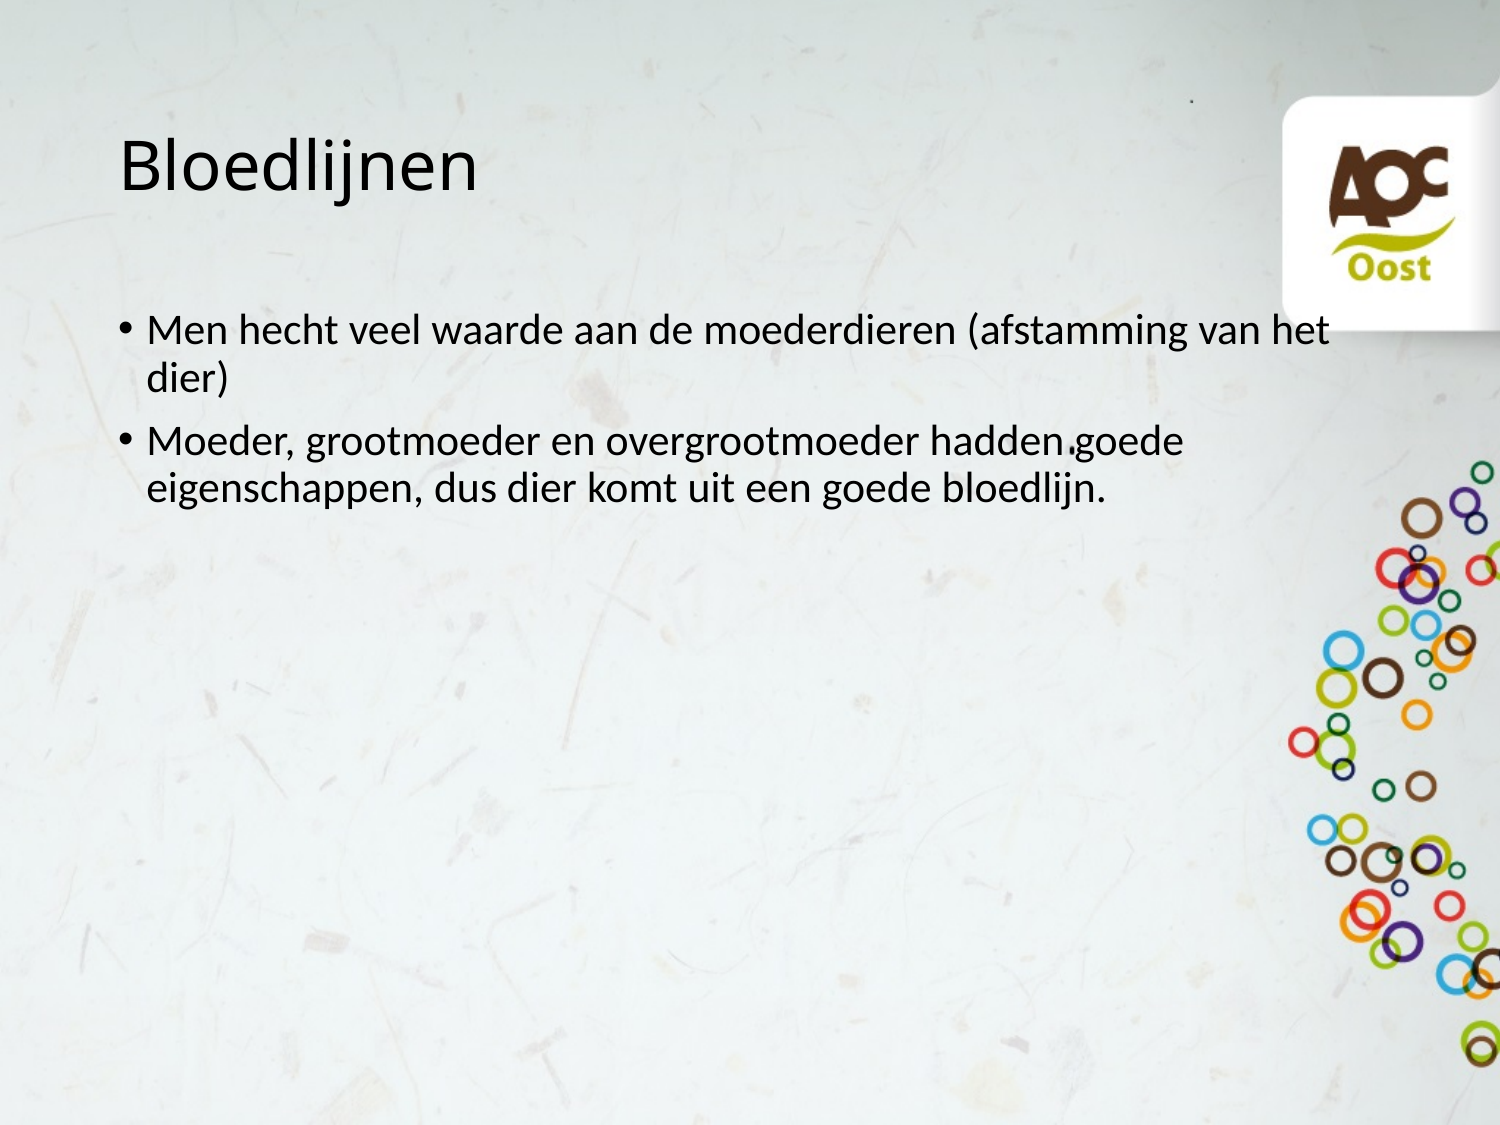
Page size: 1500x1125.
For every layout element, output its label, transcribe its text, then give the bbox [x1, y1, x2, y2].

title Bloedlijnen [103, 59, 1397, 278]
picture [0, 0, 1500, 1125]
list Men hecht veel waarde aan de moederdieren (afstamming van het dier) Moeder, grootmoeder en overgrootmoeder hadden goede eigenschappen, dus dier komt uit een goede bloedlijn. [103, 299, 1397, 1014]
